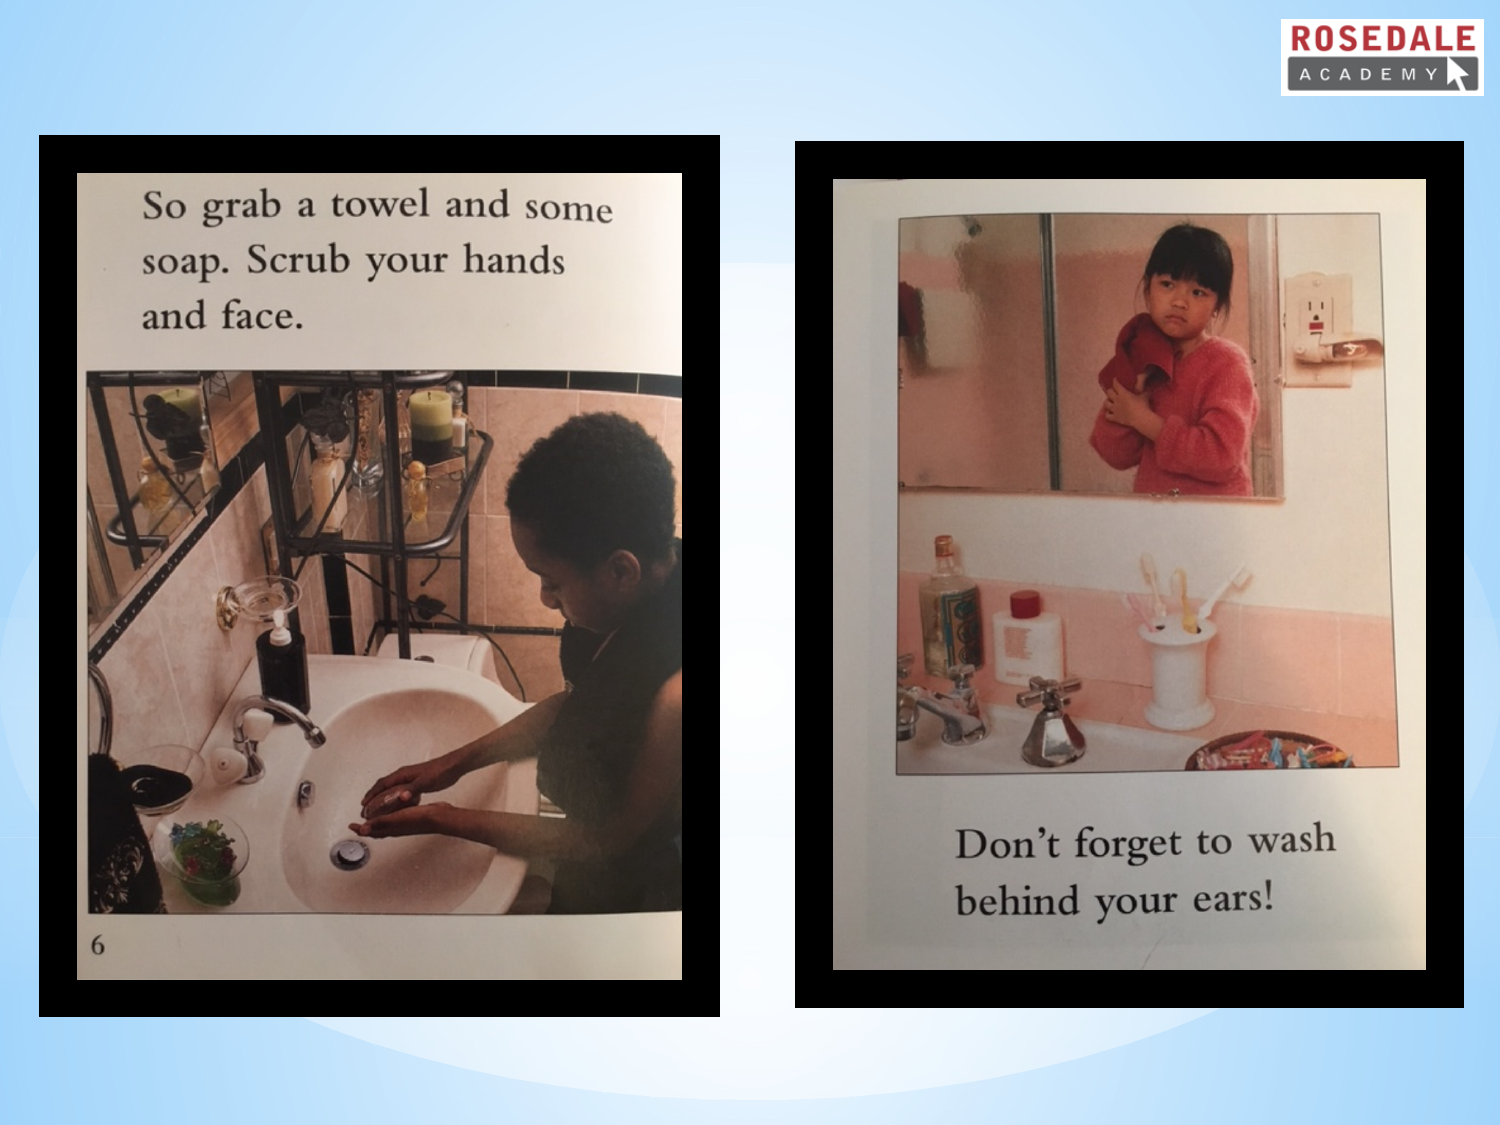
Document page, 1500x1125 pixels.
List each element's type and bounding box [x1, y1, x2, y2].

picture [77, 174, 682, 273]
picture [77, 880, 682, 979]
picture [1281, 18, 1484, 97]
picture [733, 180, 1500, 970]
list [0, 273, 784, 880]
